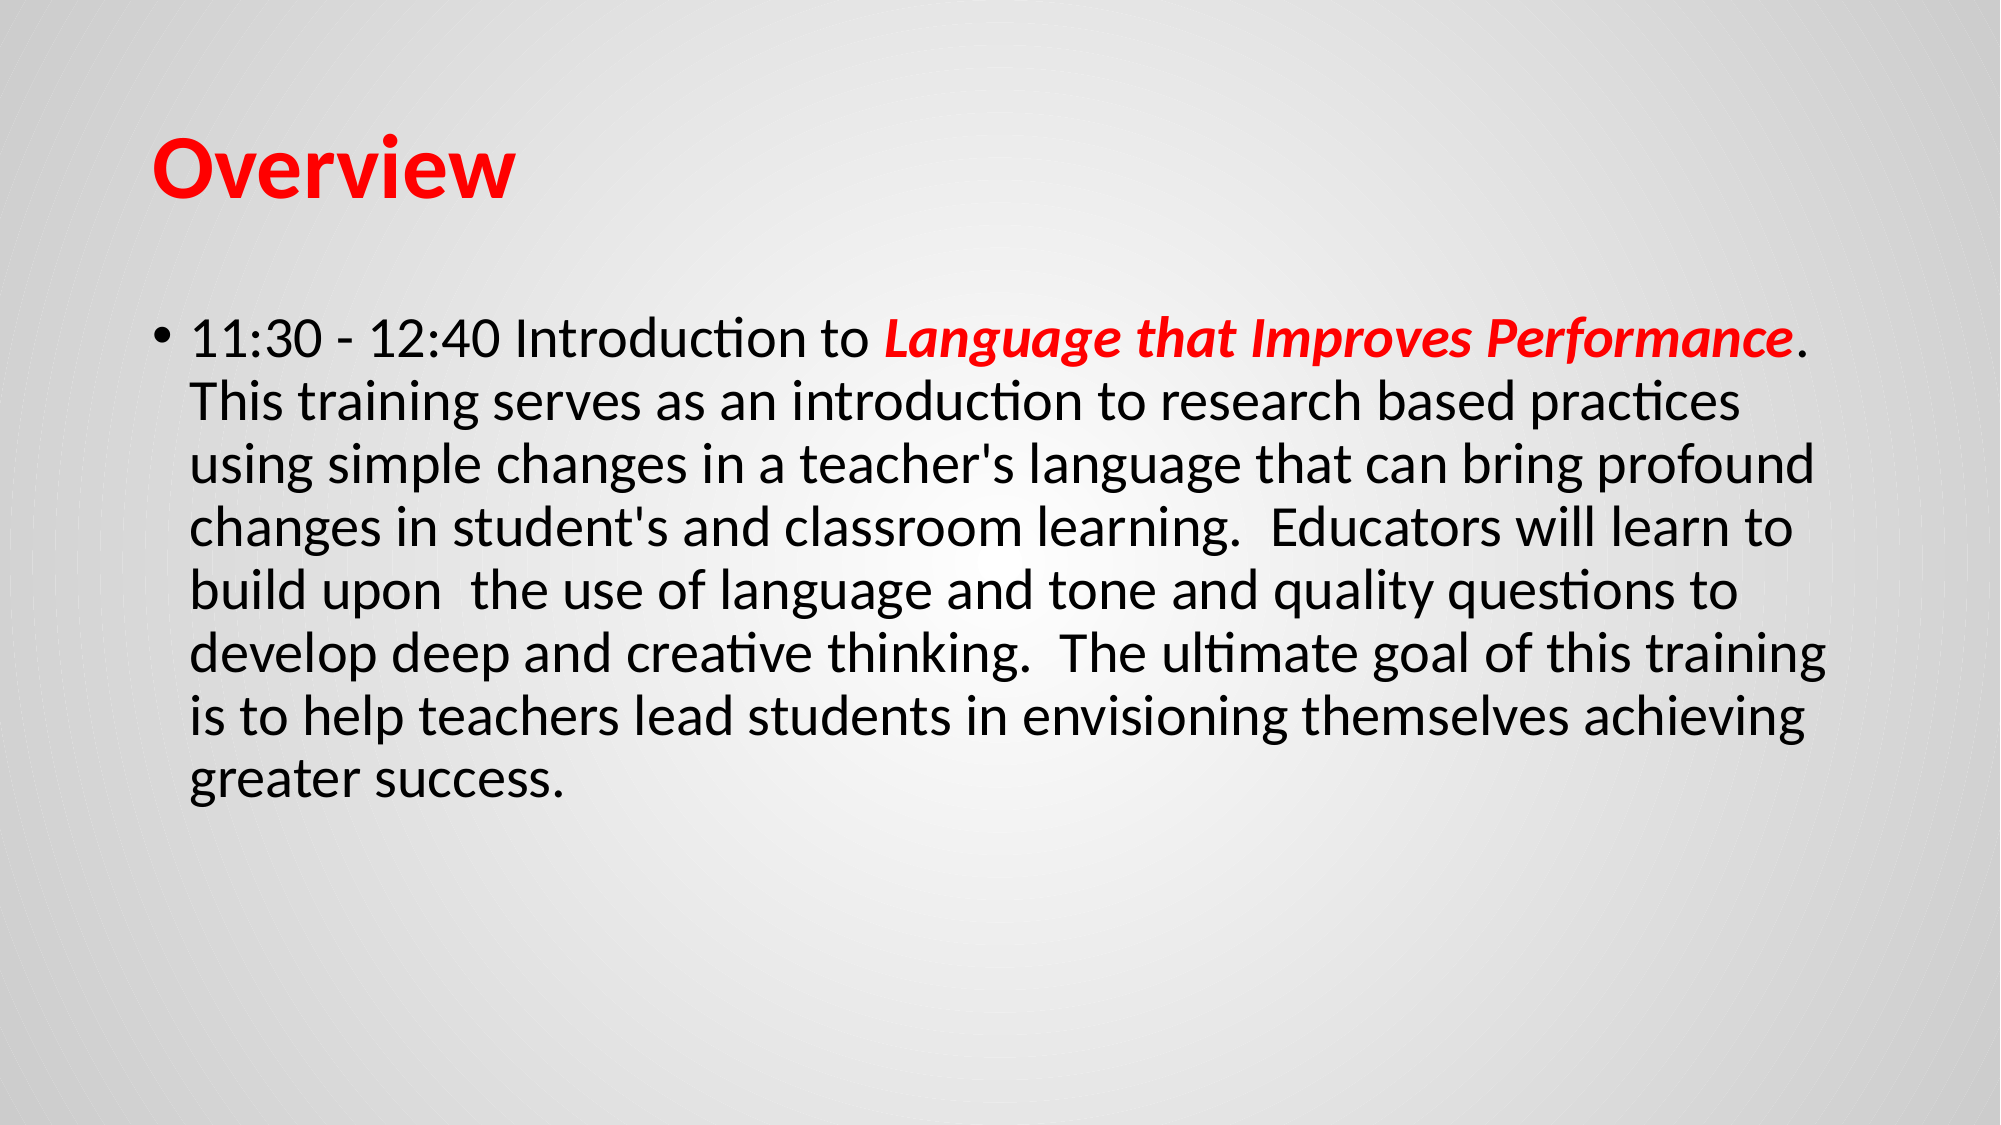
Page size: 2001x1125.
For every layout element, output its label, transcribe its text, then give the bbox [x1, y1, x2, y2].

title Overview [137, 59, 1863, 278]
list 11:30 - 12:40 Introduction to Language that Improves Performance. This training serves as an introduction to research based practices using simple changes in a teacher's language that can bring profound changes in student's and classroom learning. Educators will learn to build upon the use of language and tone and quality questions to develop deep and creative thinking. The ultimate goal of this training is to help teachers lead students in envisioning themselves achieving greater success. [137, 299, 1863, 1014]
